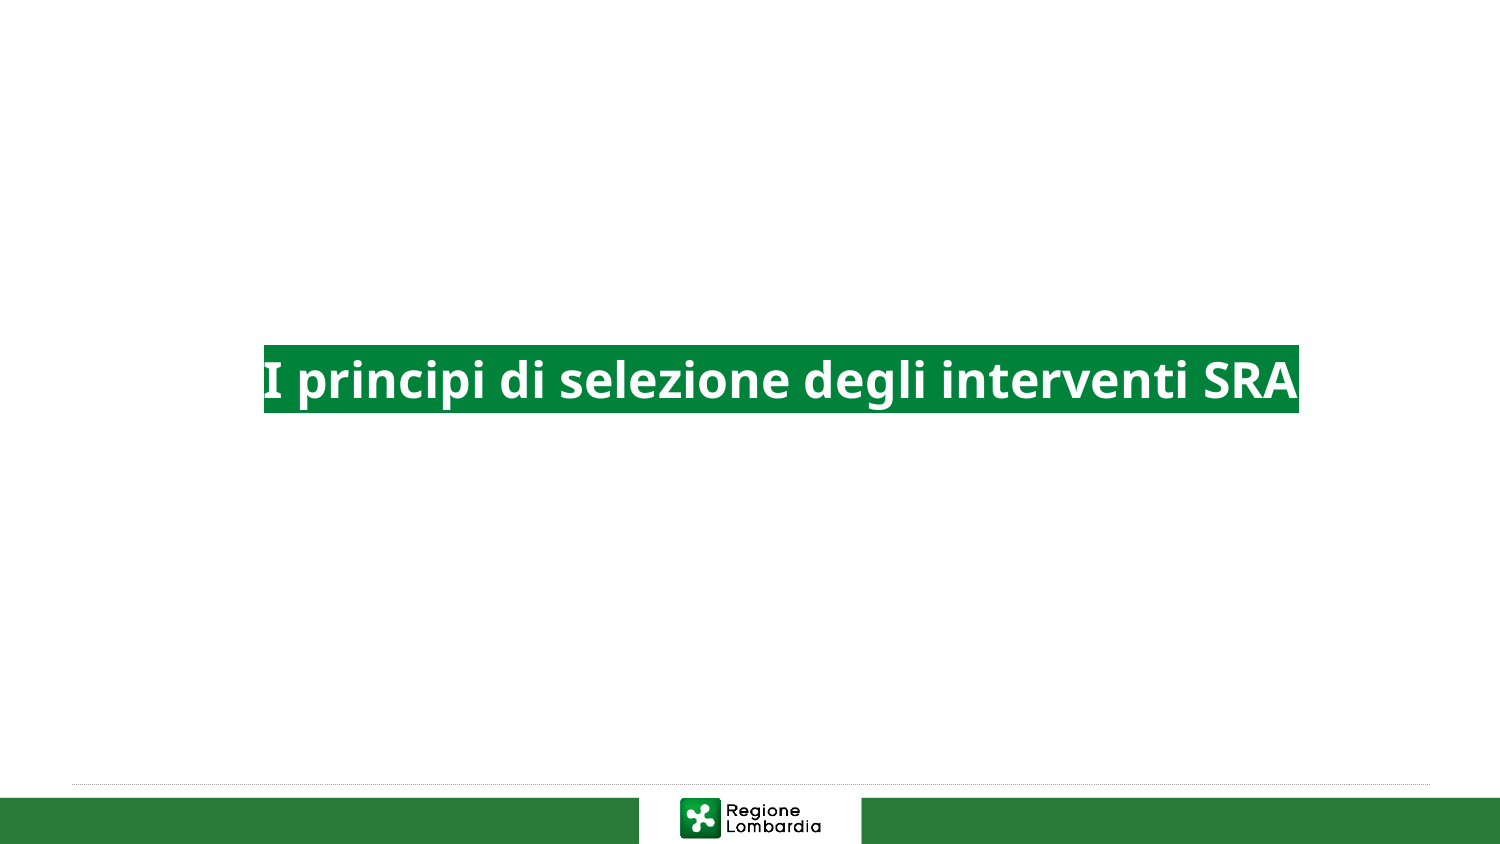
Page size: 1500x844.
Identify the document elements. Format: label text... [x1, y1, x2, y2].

text_box I principi di selezione degli interventi SRA [132, 340, 1430, 416]
picture [0, 0, 1500, 844]
